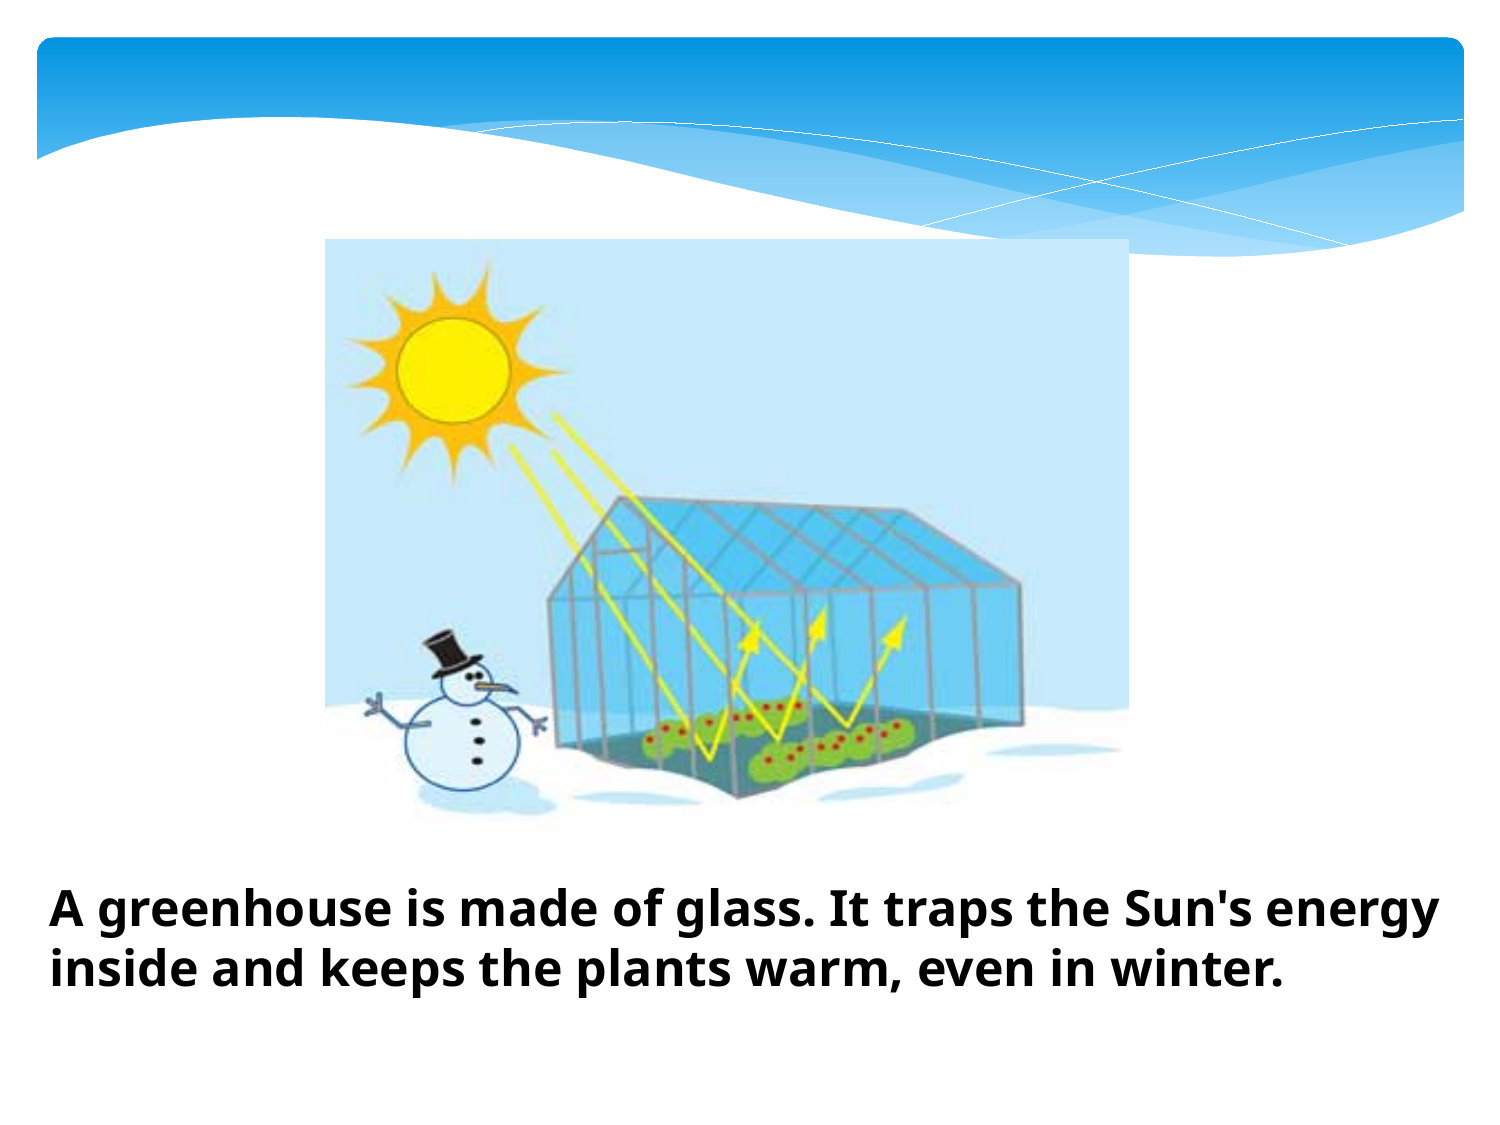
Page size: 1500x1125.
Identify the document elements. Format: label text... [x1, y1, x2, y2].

picture [325, 239, 1129, 844]
text_box A greenhouse is made of glass. It traps the Sun's energy inside and keeps the plants warm, even in winter. [34, 869, 1500, 1005]
